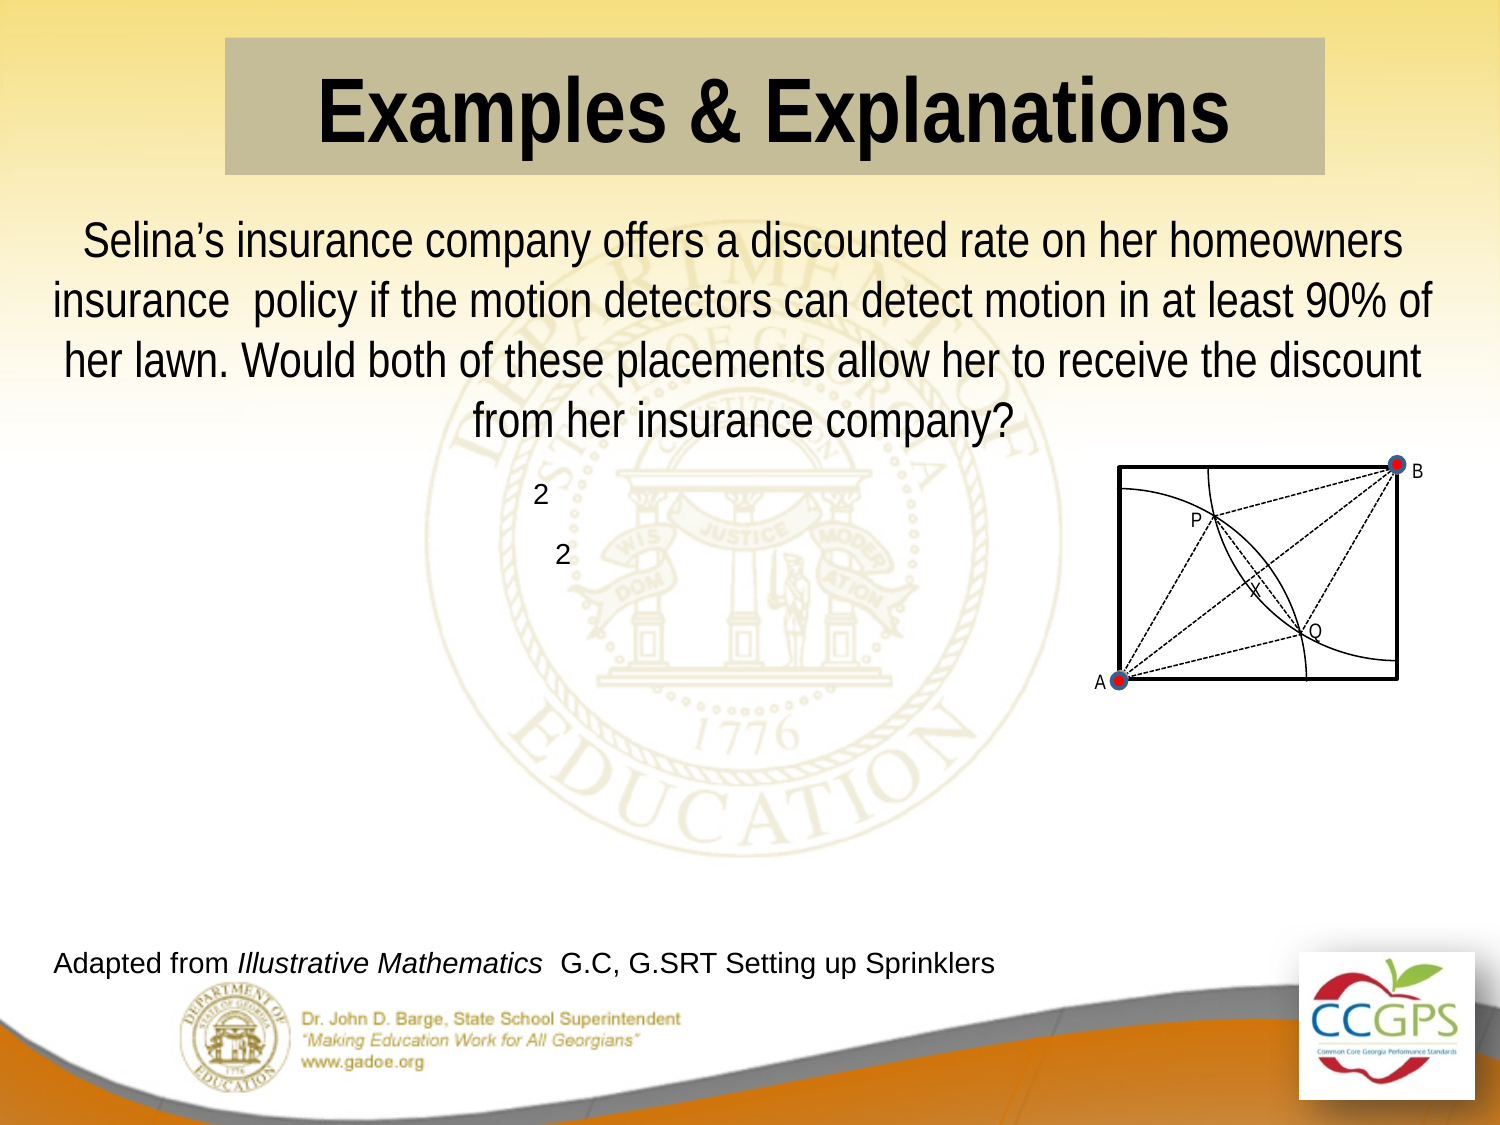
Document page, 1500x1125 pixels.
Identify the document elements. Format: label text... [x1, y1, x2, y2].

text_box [927, 274, 1500, 876]
title Examples & Explanations [224, 37, 1326, 176]
text_box Adapted from Illustrative Mathematics G.C, G.SRT Setting up Sprinklers [38, 937, 1011, 988]
picture [0, 0, 1500, 1125]
subtitle Selina’s insurance company offers a discounted rate on her homeowners insurance policy if the motion detectors can detect motion in at least 90% of her lawn. Would both of these placements allow her to receive the discount from her insurance company? [37, 199, 1451, 913]
